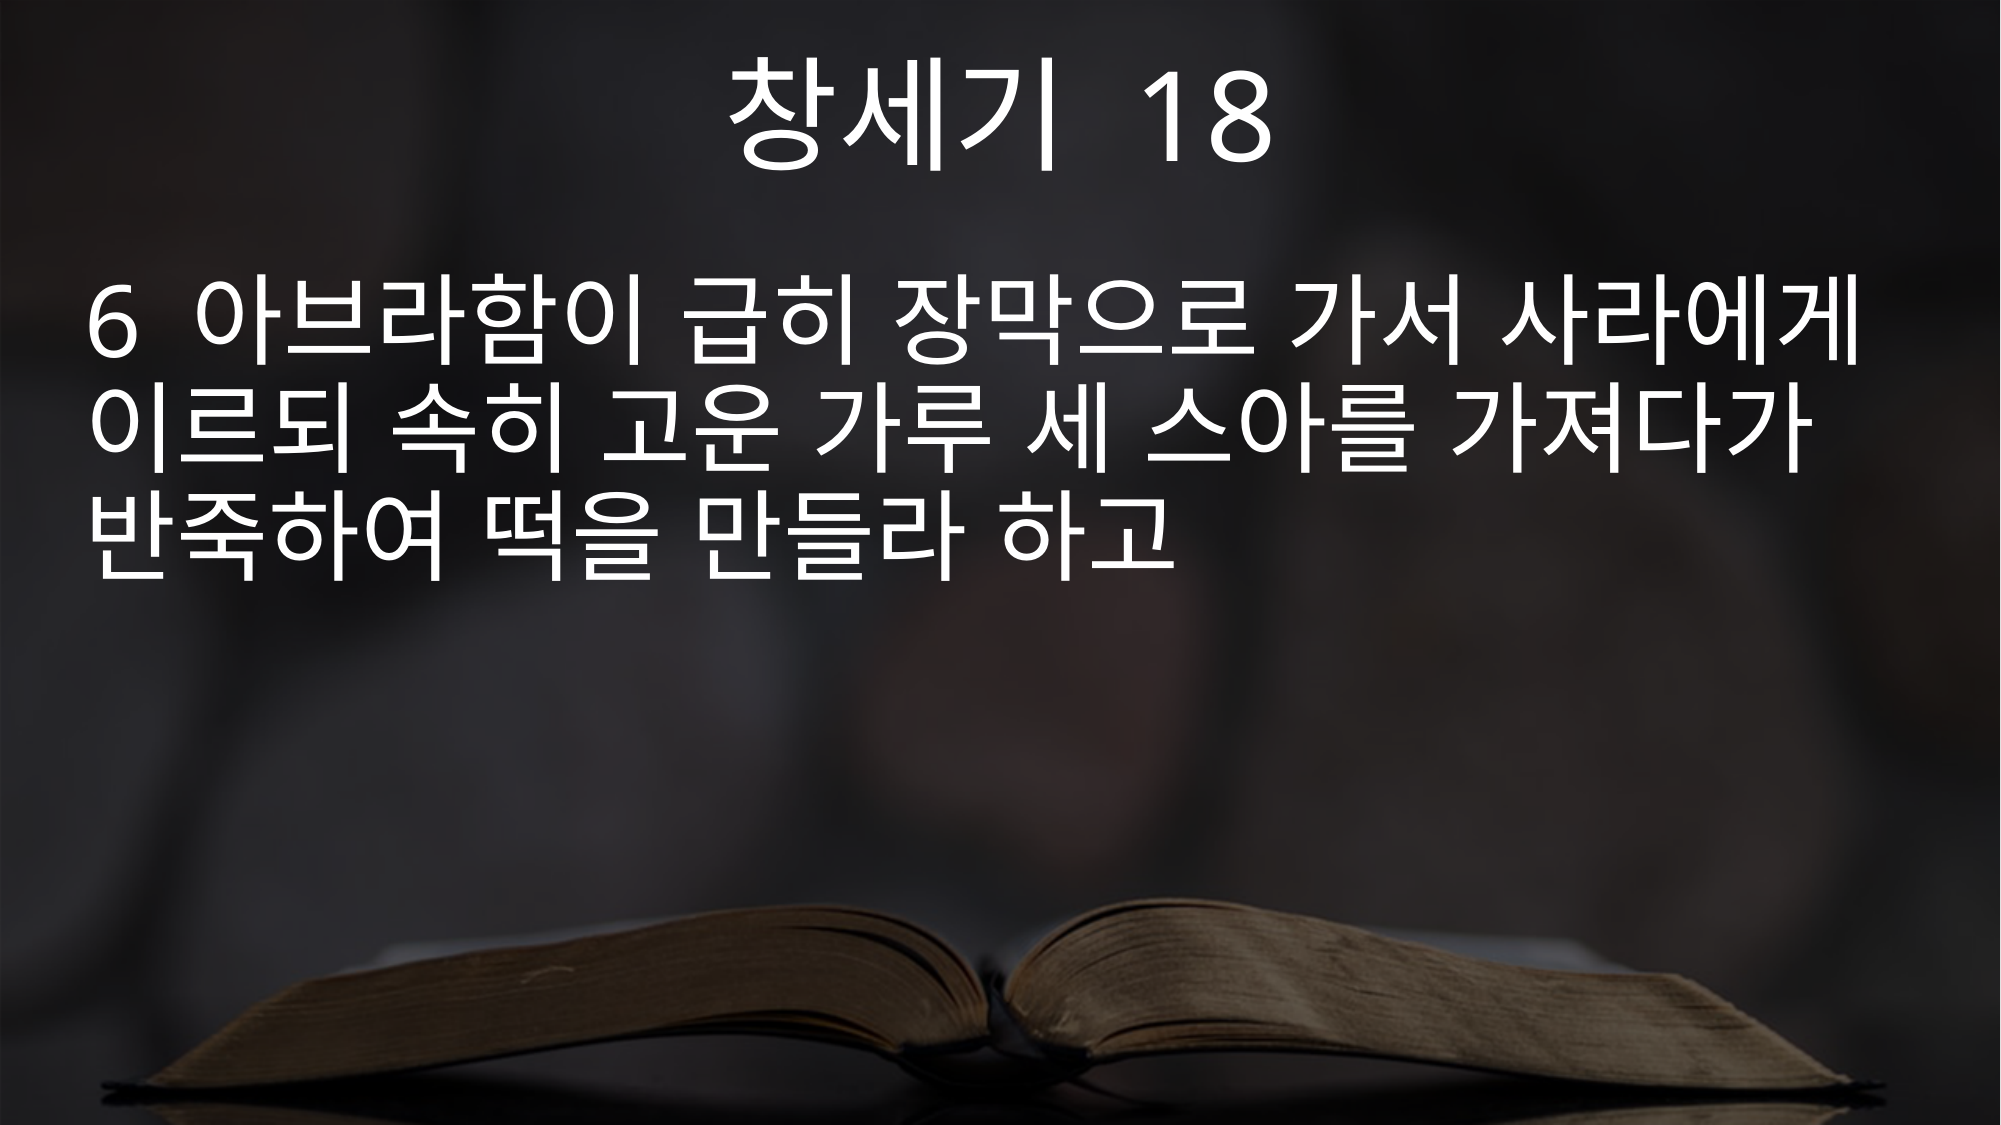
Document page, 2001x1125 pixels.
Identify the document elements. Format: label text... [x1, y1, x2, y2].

picture [0, 0, 2001, 1125]
footer 창세기 18 [0, 32, 2000, 192]
list 6 아브라함이 급히 장막으로 가서 사라에게 이르되 속히 고운 가루 세 스아를 가져다가 반죽하여 떡을 만들라 하고 [69, 263, 1953, 423]
